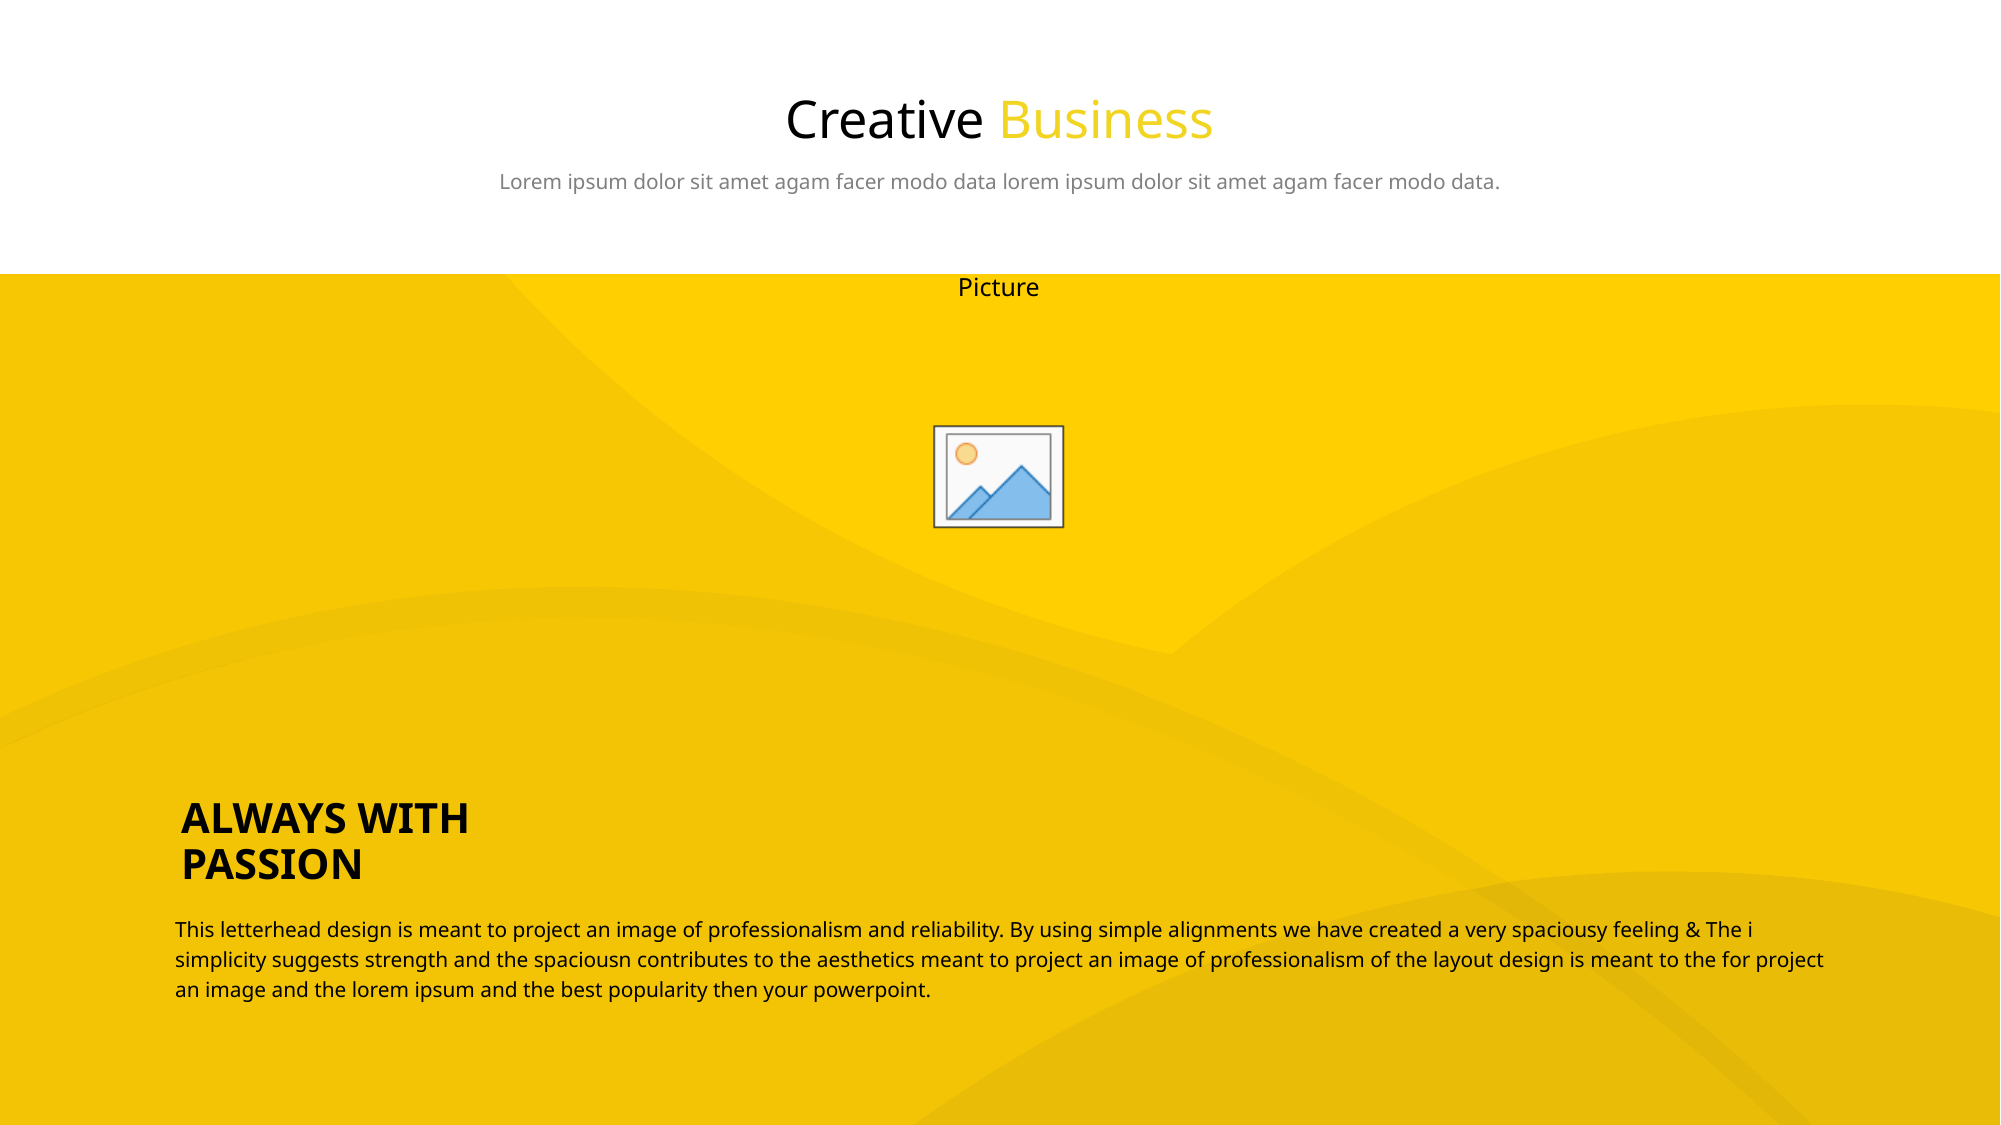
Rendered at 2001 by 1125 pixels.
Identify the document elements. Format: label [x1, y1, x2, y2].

text_box [0, 0, 2000, 264]
text_box [0, 690, 2000, 1125]
text_box [166, 788, 1832, 1027]
picture [0, 264, 2000, 690]
